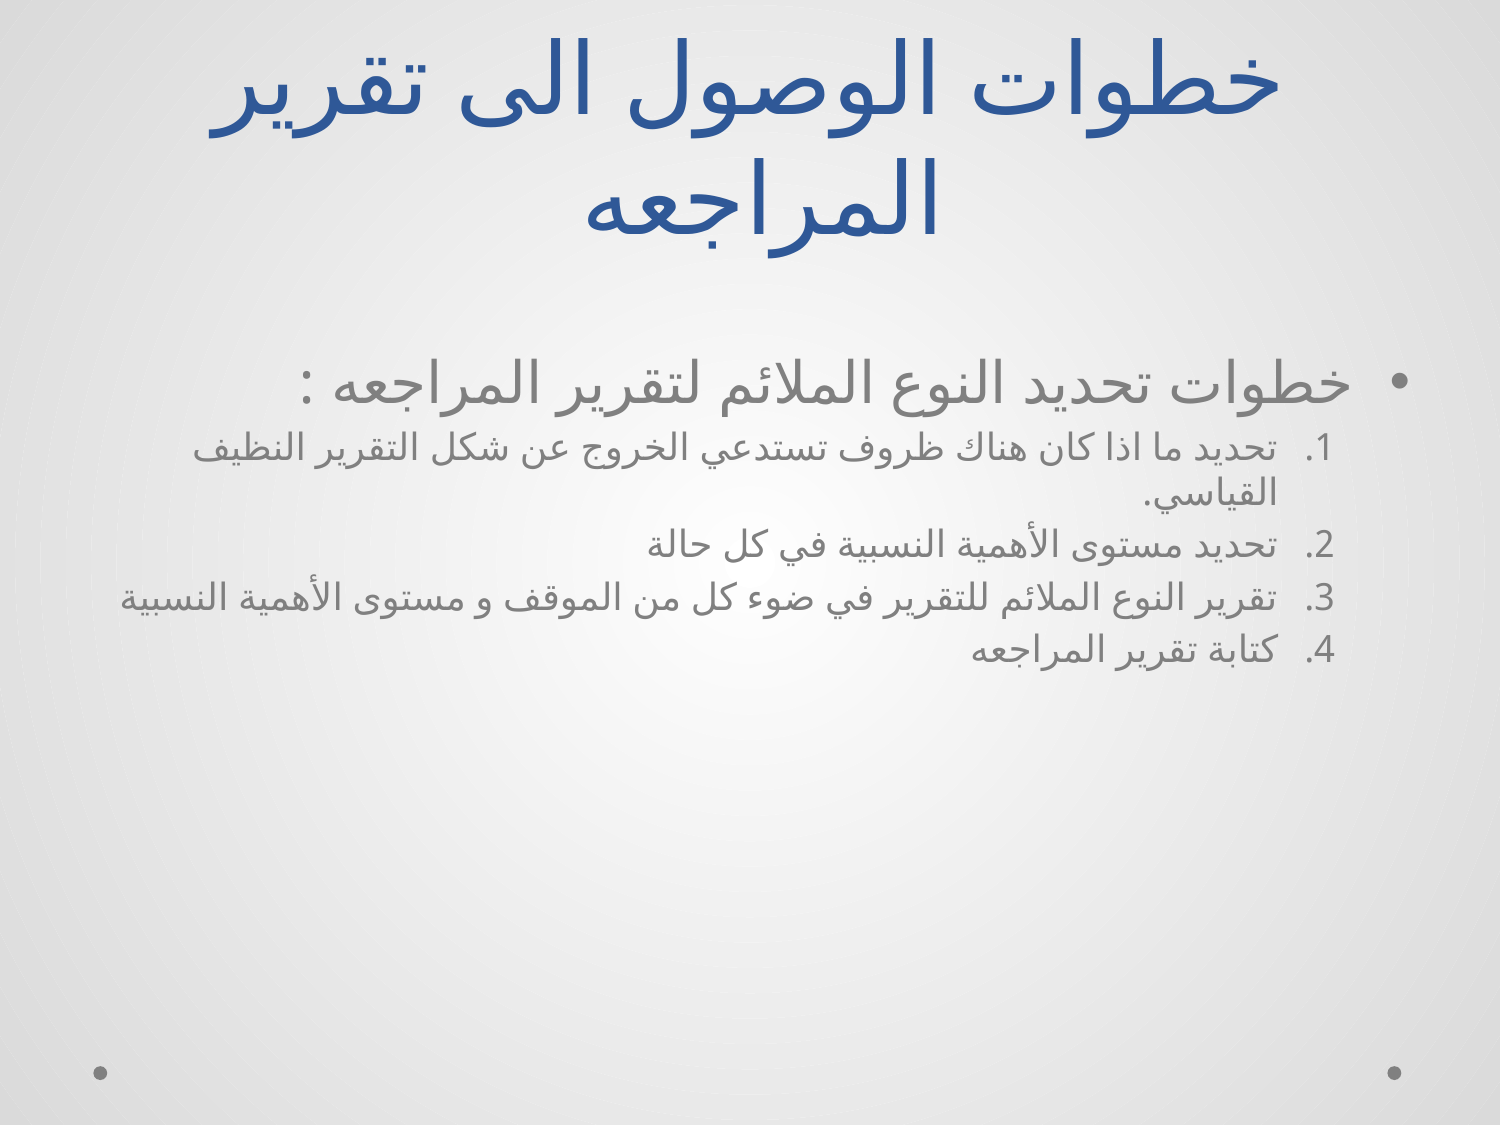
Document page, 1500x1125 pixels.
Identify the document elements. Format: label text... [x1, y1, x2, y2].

title خطوات الوصول الى تقرير المراجعه [75, 0, 1425, 263]
list خطوات تحديد النوع الملائم لتقرير المراجعه : تحديد ما اذا كان هناك ظروف تستدعي الخروج عن شكل التقرير النظيف القياسي. تحديد مستوى الأهمية النسبية في كل حالة تقرير النوع الملائم للتقرير في ضوء كل من الموقف و مستوى الأهمية النسبية كتابة تقرير المراجعه [75, 338, 1425, 1005]
